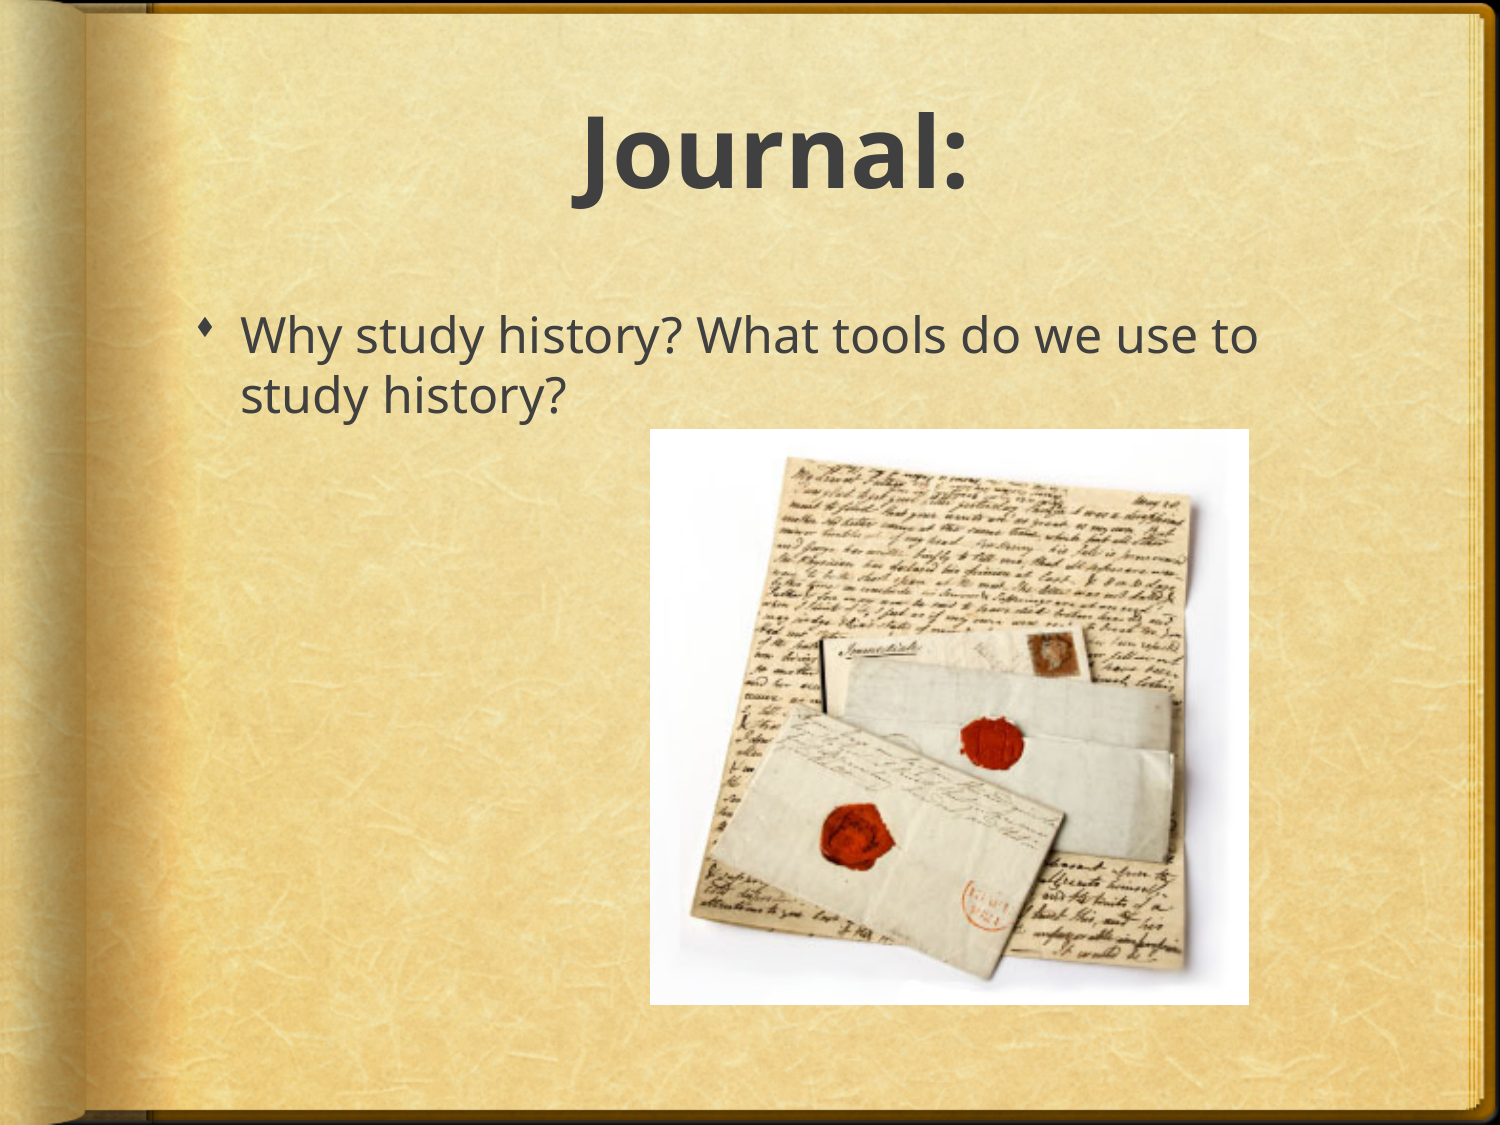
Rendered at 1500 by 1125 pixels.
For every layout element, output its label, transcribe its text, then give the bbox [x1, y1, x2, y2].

title Journal: [178, 45, 1372, 265]
list Why study history? What tools do we use to study history? [178, 295, 1372, 1005]
picture [0, 0, 1500, 1125]
